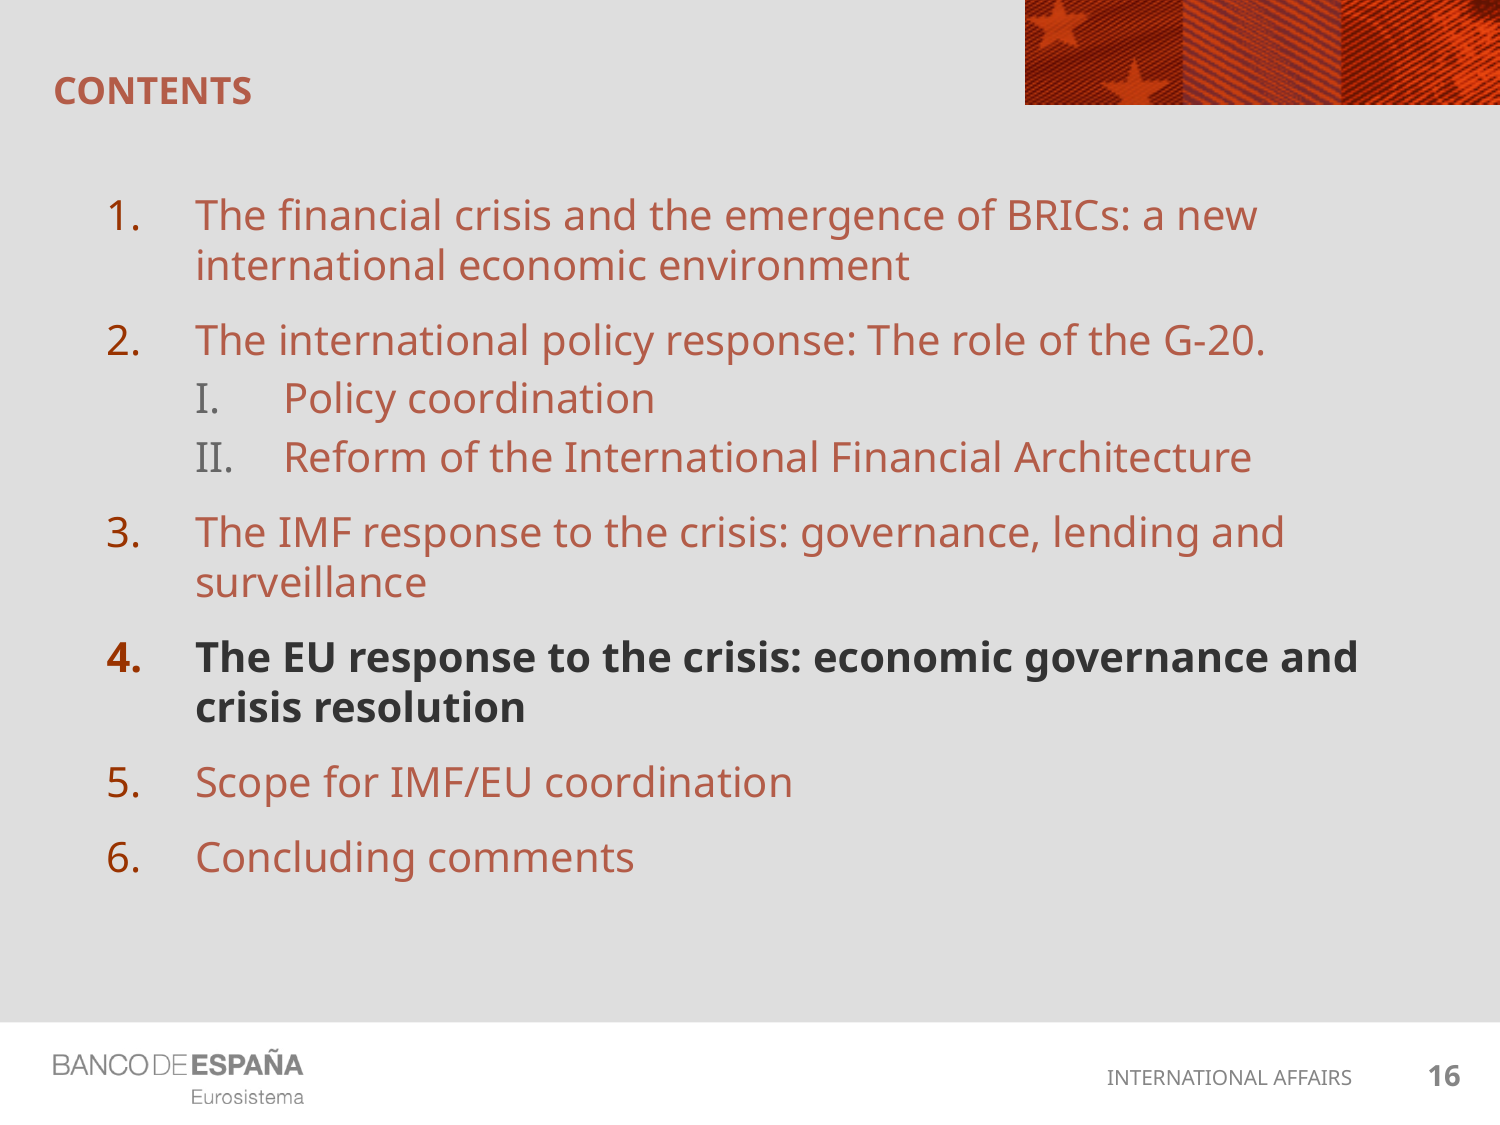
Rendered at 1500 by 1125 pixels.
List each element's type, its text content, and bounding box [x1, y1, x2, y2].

picture [53, 1048, 304, 1104]
slide_number 16 [1390, 1049, 1477, 1104]
title CONTENTS [37, 17, 1011, 162]
list The financial crisis and the emergence of BRICs: a new international economic environment The international policy response: The role of the G-20. Policy coordination Reform of the International Financial Architecture The IMF response to the crisis: governance, lending and surveillance The EU response to the crisis: economic governance and crisis resolution Scope for IMF/EU coordination Concluding comments [47, 180, 1455, 941]
picture [1025, 0, 1500, 105]
